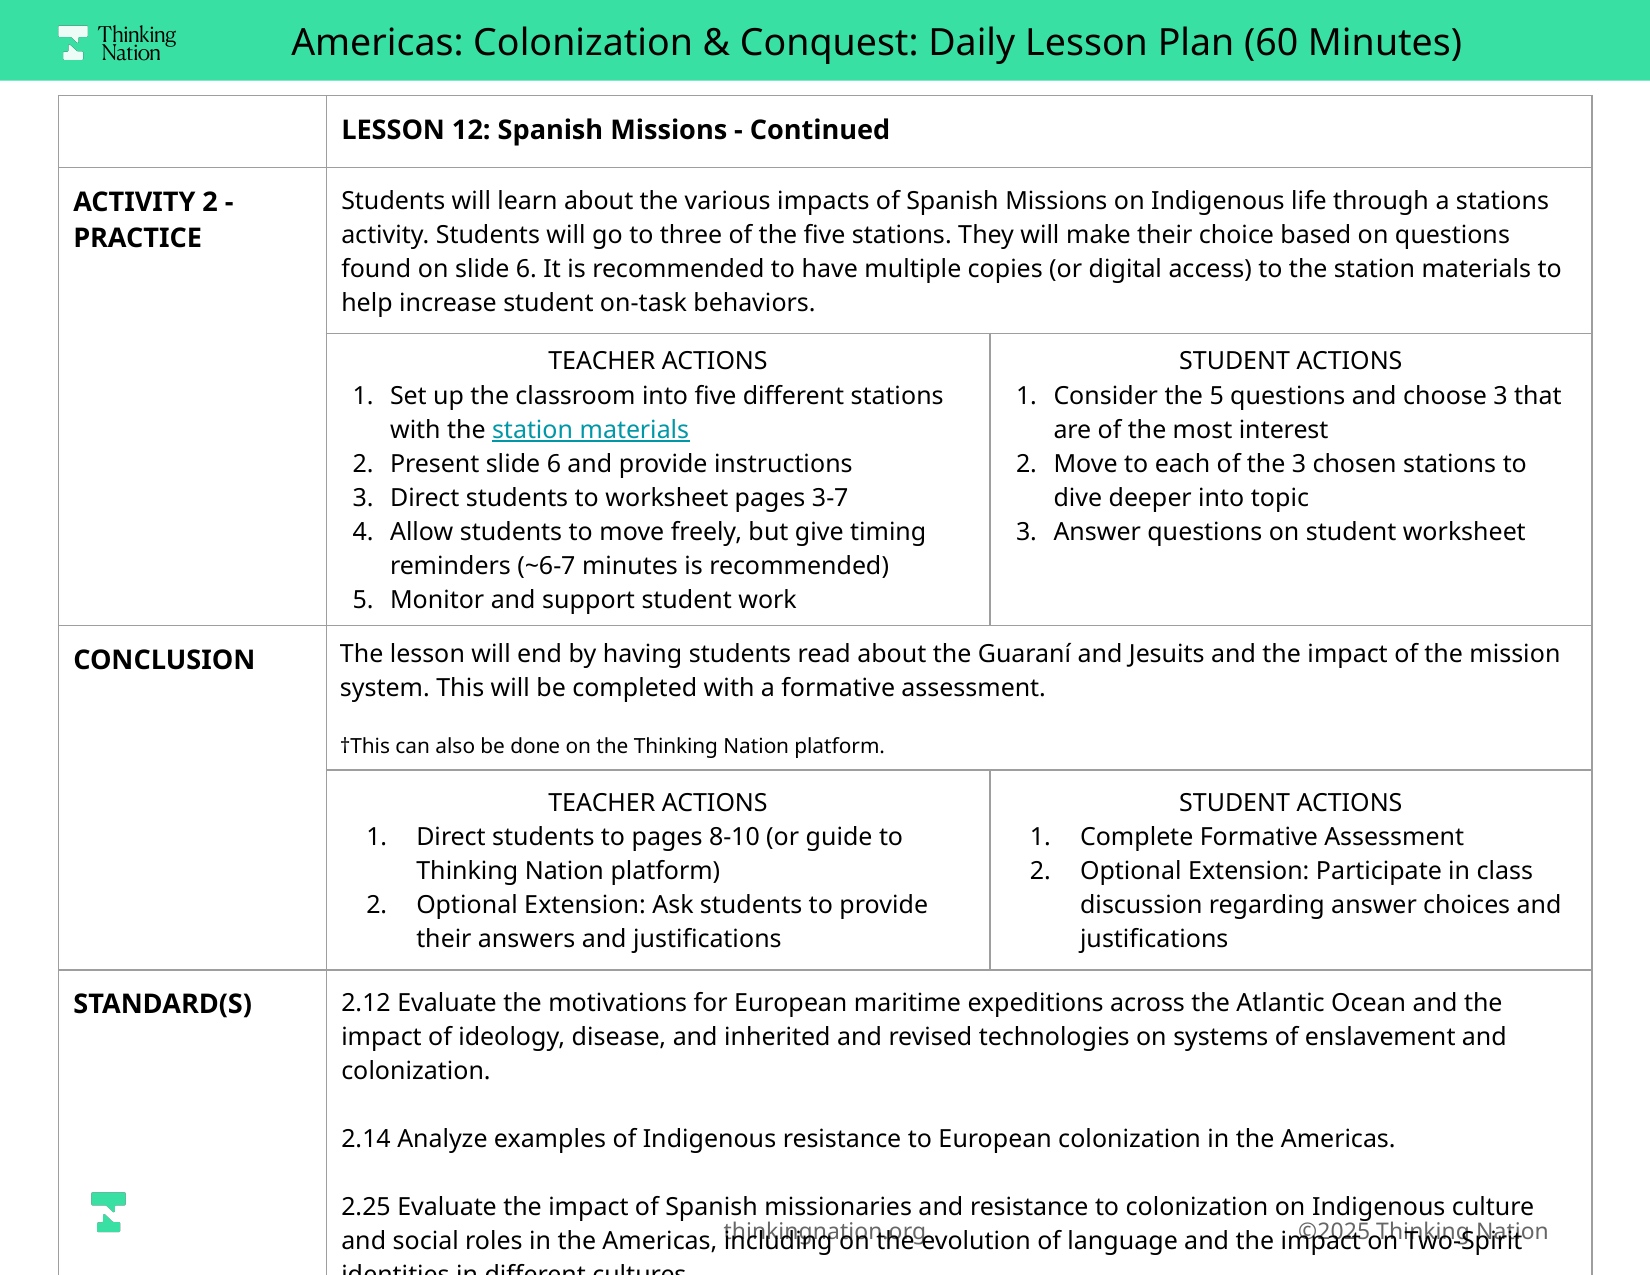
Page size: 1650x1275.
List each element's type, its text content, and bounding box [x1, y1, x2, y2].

table_cell ACTIVITY 2 - PRACTICE [59, 168, 326, 625]
table_cell TEACHER ACTIONS Set up the classroom into five different stations with the station materials Present slide 6 and provide instructions Direct students to worksheet pages 3-7 Allow students to move freely, but give timing reminders (~6-7 minutes is recommended) Monitor and support student work [327, 334, 989, 625]
table_cell The lesson will end by having students read about the Guaraní and Jesuits and the impact of the mission system. This will be completed with a formative assessment. †This can also be done on the Thinking Nation platform. [327, 626, 1591, 769]
table_header [59, 96, 326, 167]
table_header LESSON 12: Spanish Missions - Continued [327, 96, 1591, 167]
table_cell STUDENT ACTIONS Consider the 5 questions and choose 3 that are of the most interest Move to each of the 3 chosen stations to dive deeper into topic Answer questions on student worksheet [991, 334, 1591, 625]
table_cell STUDENT ACTIONS Complete Formative Assessment Optional Extension: Participate in class discussion regarding answer choices and justifications [991, 771, 1591, 969]
table_cell TEACHER ACTIONS Direct students to pages 8-10 (or guide to Thinking Nation platform) Optional Extension: Ask students to provide their answers and justifications [327, 771, 989, 969]
table_cell STANDARD(S) [59, 971, 326, 1275]
table_cell Students will learn about the various impacts of Spanish Missions on Indigenous life through a stations activity. Students will go to three of the five stations. They will make their choice based on questions found on slide 6. It is recommended to have multiple copies (or digital access) to the station materials to help increase student on-task behaviors. [327, 168, 1591, 333]
picture [45, 14, 180, 85]
text_box Americas: Colonization & Conquest: Daily Lesson Plan (60 Minutes) [0, 0, 1650, 81]
table_cell CONCLUSION [59, 626, 326, 969]
table_cell 2.12 Evaluate the motivations for European maritime expeditions across the Atlantic Ocean and the impact of ideology, disease, and inherited and revised technologies on systems of enslavement and colonization. 2.14 Analyze examples of Indigenous resistance to European colonization in the Americas. 2.25 Evaluate the impact of Spanish missionaries and resistance to colonization on Indigenous culture and social roles in the Americas, including on the evolution of language and the impact on Two-Spirit identities in different cultures. [327, 971, 1591, 1275]
picture [80, 1184, 136, 1240]
